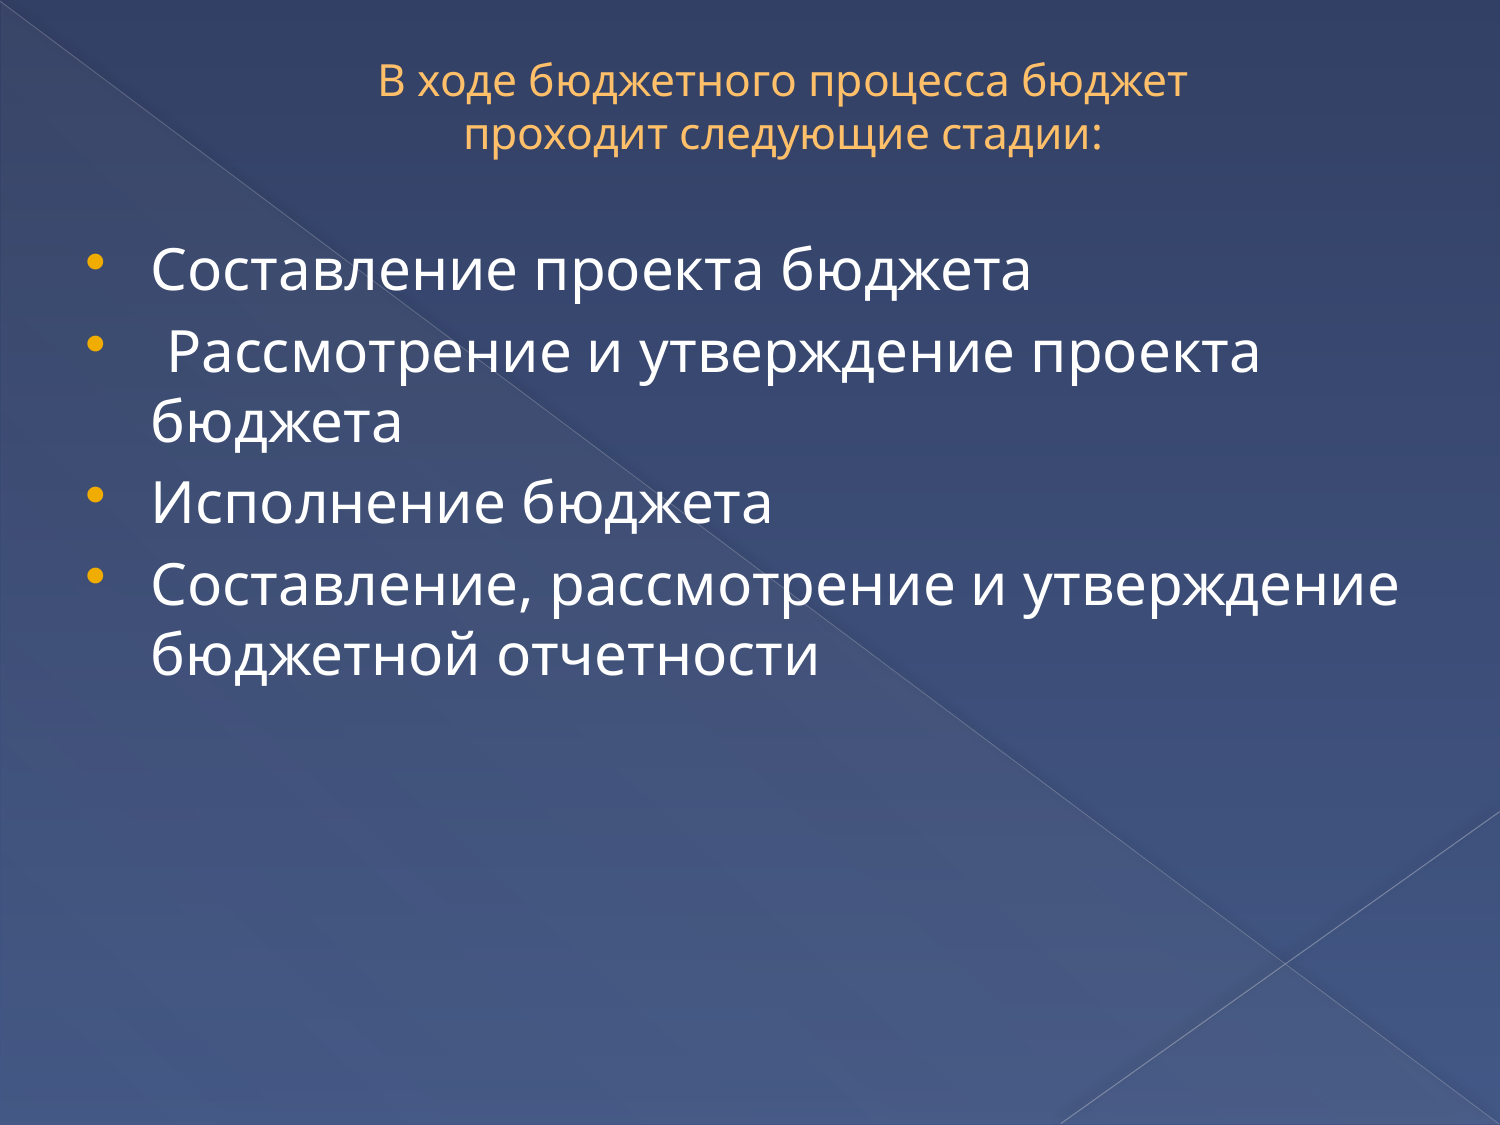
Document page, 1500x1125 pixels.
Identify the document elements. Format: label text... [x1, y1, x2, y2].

list Составление проекта бюджета Рассмотрение и утверждение проекта бюджета Исполнение бюджета Составление, рассмотрение и утверждение бюджетной отчетности [62, 224, 1425, 1059]
title В ходе бюджетного процесса бюджет проходит следующие стадии: [75, 43, 1425, 224]
